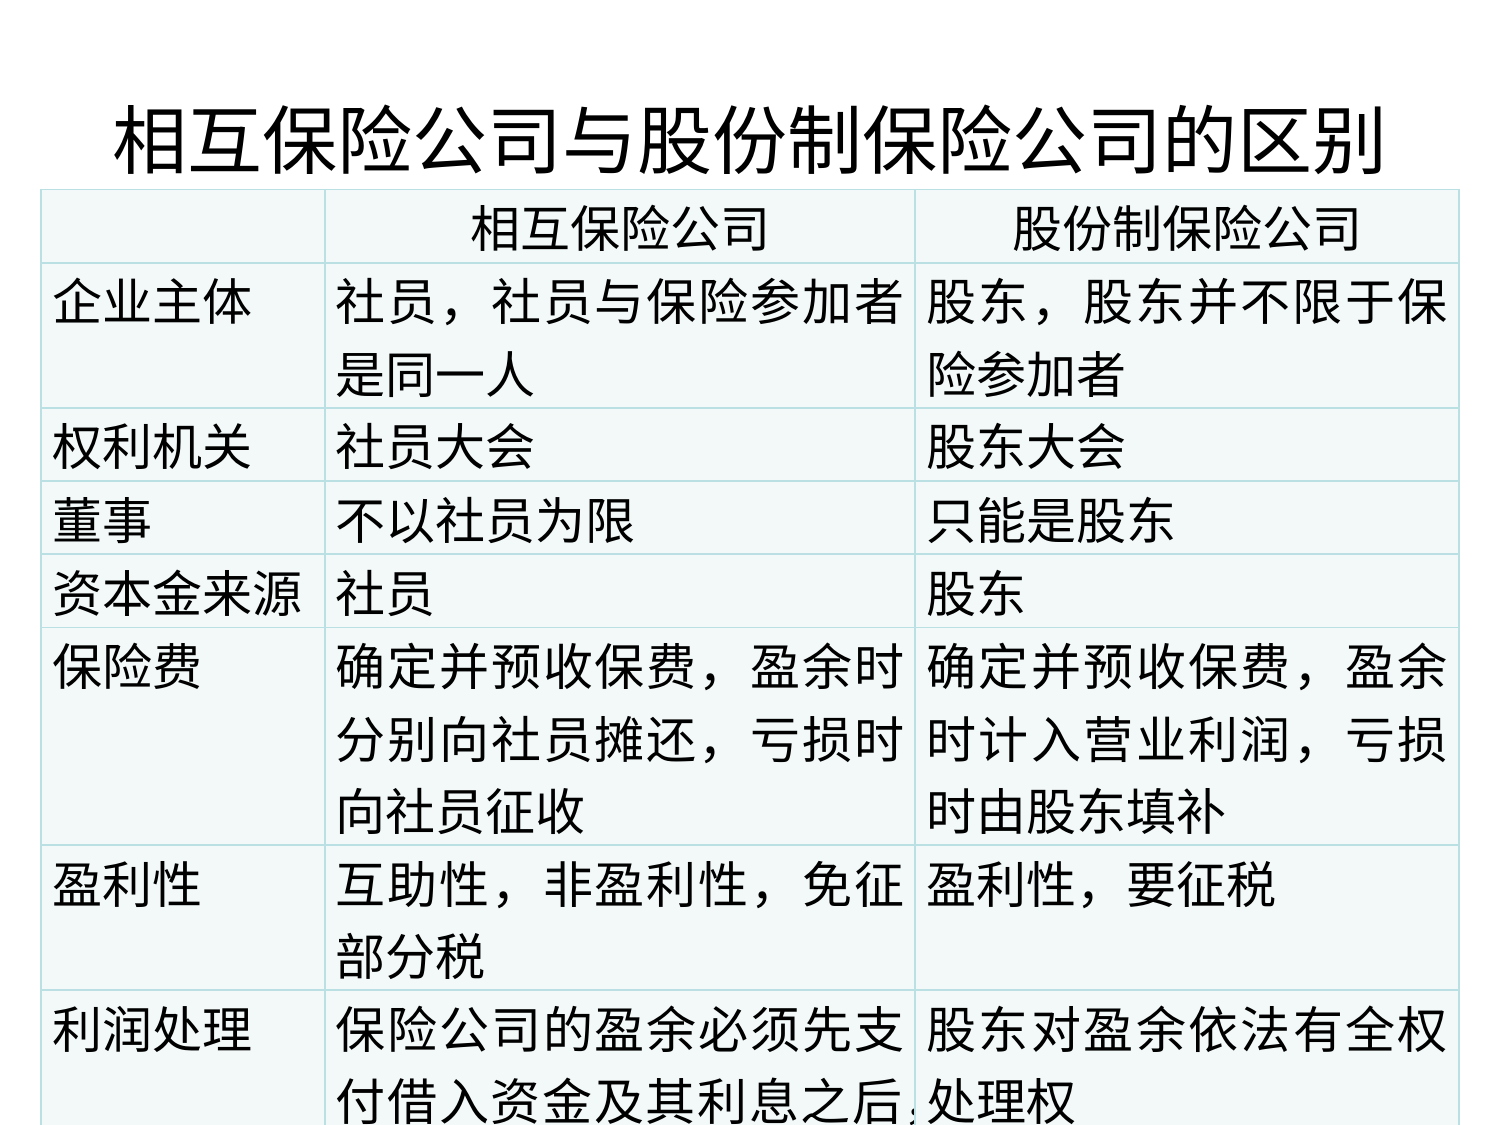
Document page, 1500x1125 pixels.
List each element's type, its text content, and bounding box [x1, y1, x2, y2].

table_header 相互保险公司 [326, 190, 914, 262]
table_cell 权利机关 [42, 409, 324, 480]
table_cell 股东，股东并不限于保险参加者 [916, 264, 1458, 407]
table_cell 社员大会 [326, 409, 914, 480]
table_cell 股东 [916, 555, 1458, 627]
table_cell 股东对盈余依法有全权处理权 [916, 991, 1458, 1125]
table_cell 只能是股东 [916, 482, 1458, 553]
table_cell 盈利性 [42, 846, 324, 989]
table_header 股份制保险公司 [916, 190, 1458, 262]
table_cell 保险公司的盈余必须先支付借入资金及其利息之后，才能由社员享有 [326, 991, 914, 1125]
table_cell 不以社员为限 [326, 482, 914, 553]
table_cell 确定并预收保费，盈余时分别向社员摊还，亏损时向社员征收 [326, 628, 914, 844]
table_header [42, 190, 324, 262]
table_cell 保险费 [42, 628, 324, 844]
table_cell 企业主体 [42, 264, 324, 407]
table_cell 社员 [326, 555, 914, 627]
title 相互保险公司与股份制保险公司的区别 [75, 45, 1425, 189]
table_cell 利润处理 [42, 991, 324, 1125]
table_cell 盈利性，要征税 [916, 846, 1458, 989]
table_cell 董事 [42, 482, 324, 553]
table_cell 社员，社员与保险参加者是同一人 [326, 264, 914, 407]
table_cell 资本金来源 [42, 555, 324, 627]
table_cell 股东大会 [916, 409, 1458, 480]
table_cell 互助性，非盈利性，免征部分税 [326, 846, 914, 989]
table_cell 确定并预收保费，盈余时计入营业利润，亏损时由股东填补 [916, 628, 1458, 844]
